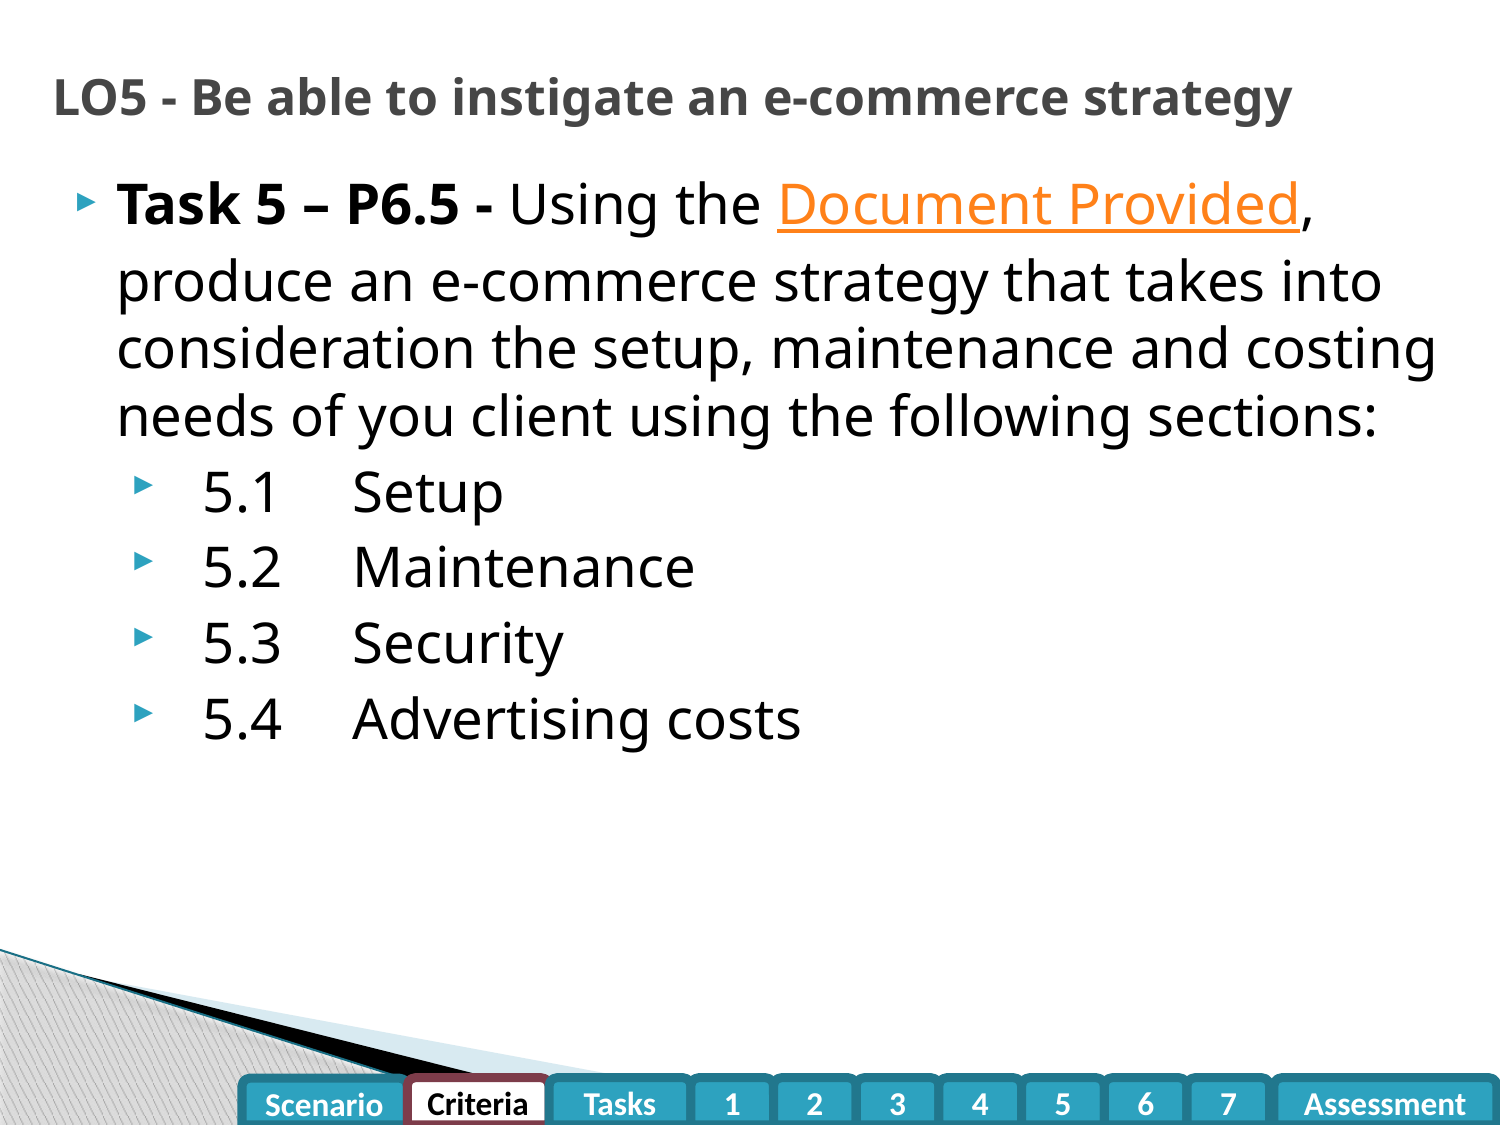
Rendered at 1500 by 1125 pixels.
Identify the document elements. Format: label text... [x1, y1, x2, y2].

title LO5 - Be able to instigate an e-commerce strategy [37, 19, 1471, 173]
list Task 5 – P6.5 - Using the Document Provided, produce an e-commerce strategy that takes into consideration the setup, maintenance and costing needs of you client using the following sections: 5.1 Setup 5.2 Maintenance 5.3 Security 5.4 Advertising costs [41, 173, 1471, 1047]
